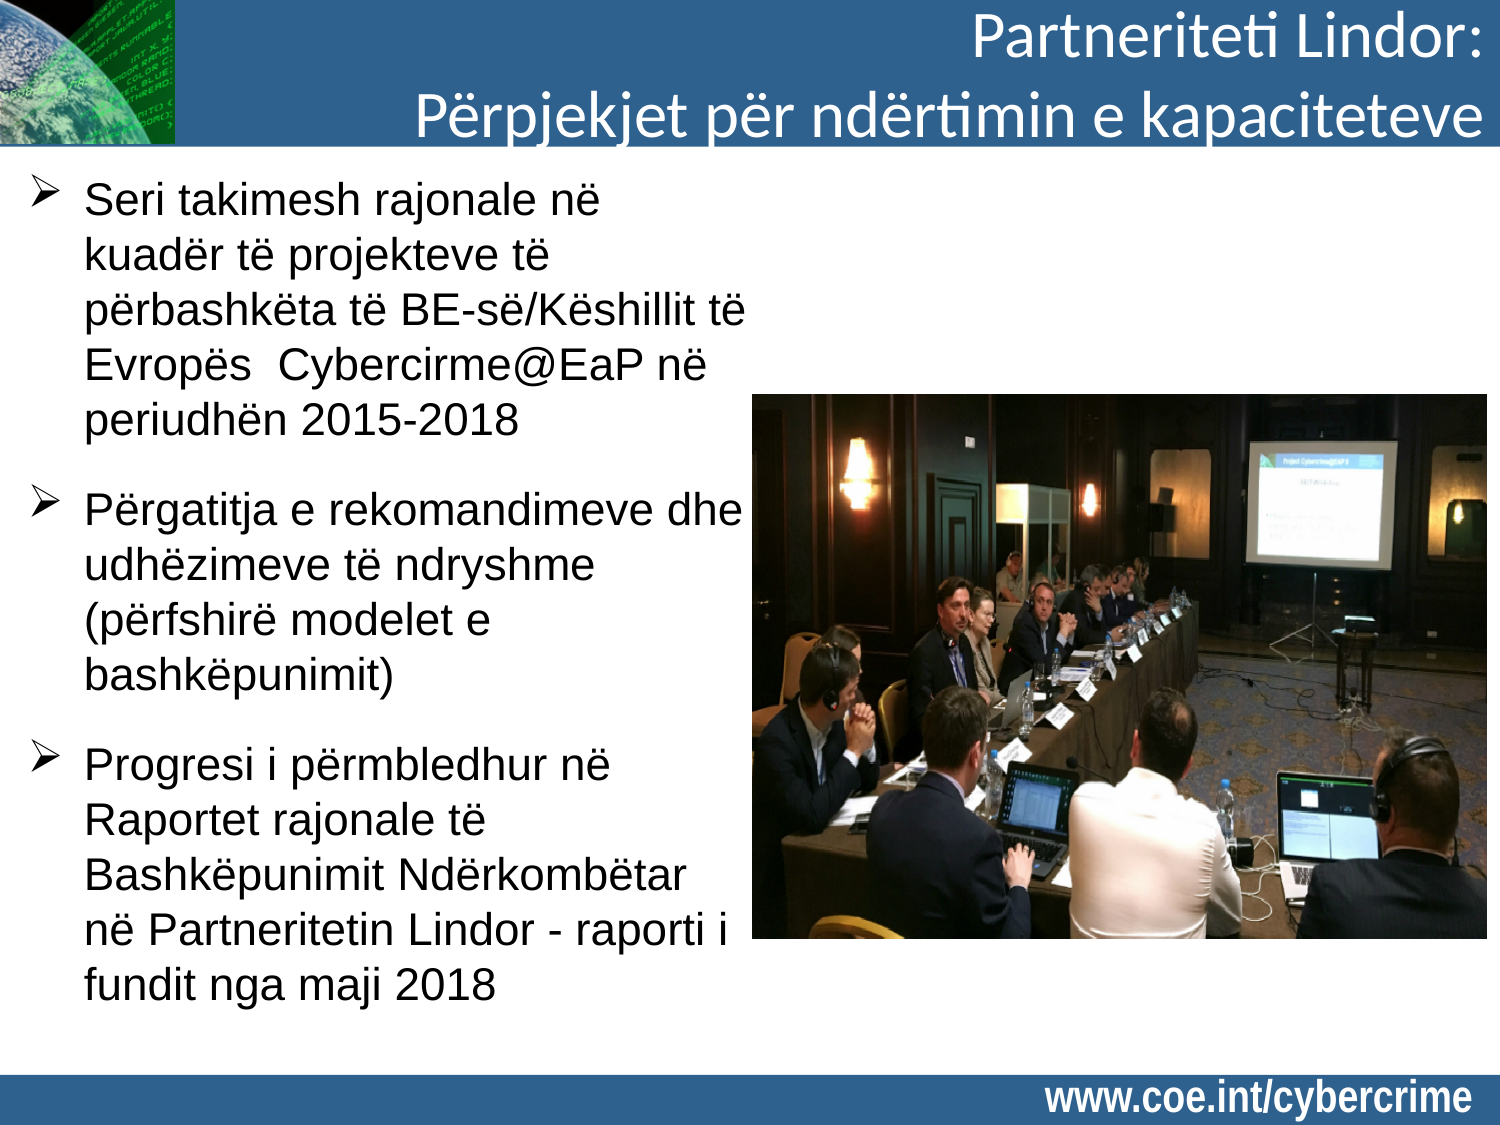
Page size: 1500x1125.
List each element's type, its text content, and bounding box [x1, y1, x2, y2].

picture [751, 394, 1487, 940]
text_box Partneriteti Lindor: Përpjekjet për ndërtimin e kapaciteteve [177, 0, 1500, 149]
text_box [0, 1073, 1030, 1125]
text_box www.coe.int/cybercrime [1030, 1059, 1500, 1125]
picture [0, 0, 175, 144]
text_box Seri takimesh rajonale në kuadër të projekteve të përbashkëta të BE-së/Këshillit të Evropës Cybercirme@EaP në periudhën 2015-2018 Përgatitja e rekomandimeve dhe udhëzimeve të ndryshme (përfshirë modelet e bashkëpunimit) Progresi i përmbledhur në Raportet rajonale të Bashkëpunimit Ndërkombëtar në Partneritetin Lindor - raporti i fundit nga maji 2018 [12, 162, 763, 1017]
